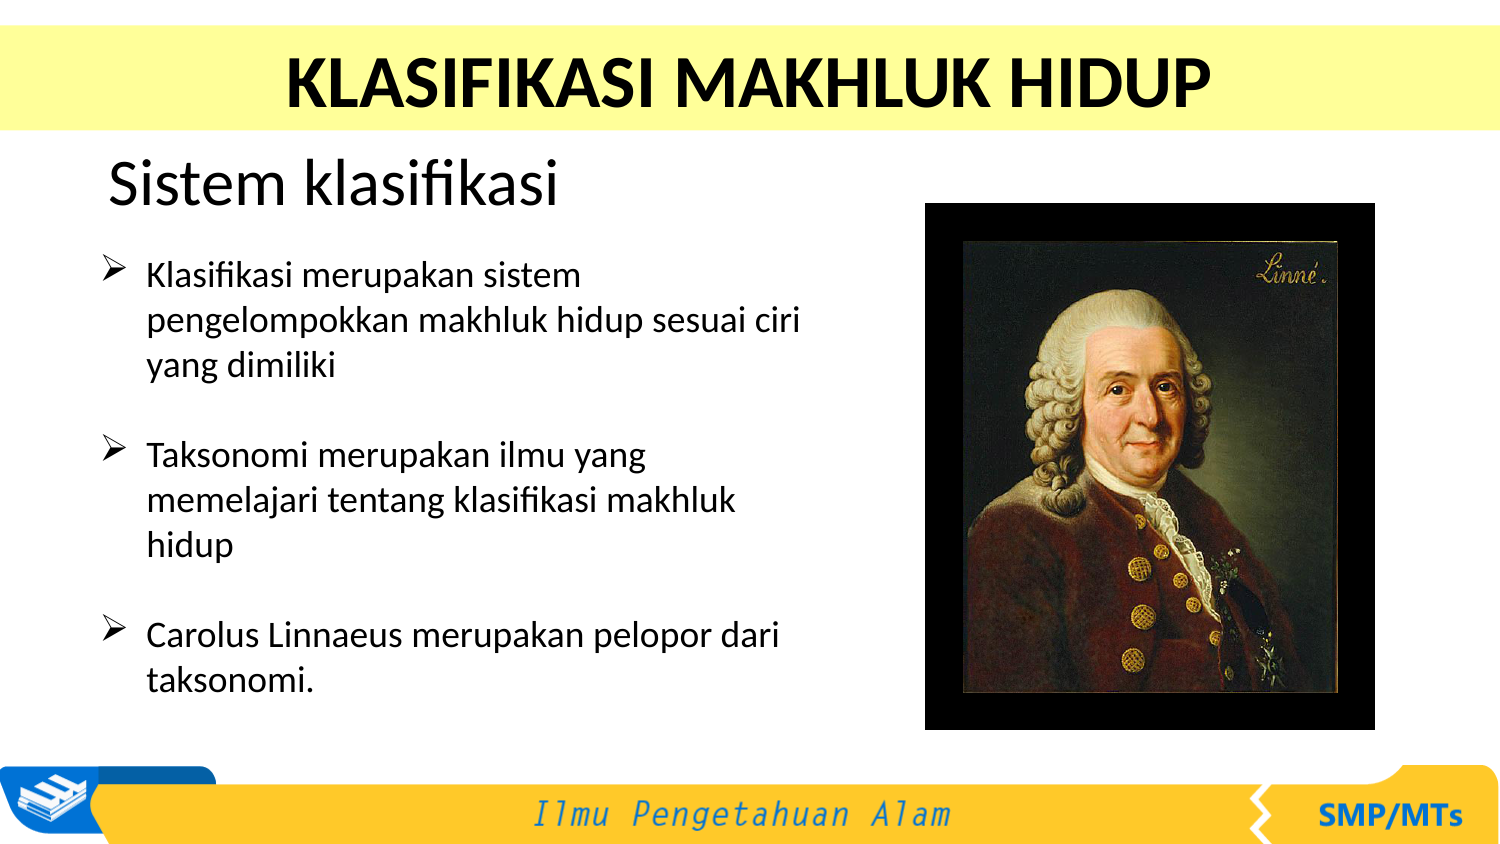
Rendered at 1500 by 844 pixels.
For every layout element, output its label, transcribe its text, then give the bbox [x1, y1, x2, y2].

picture [962, 240, 1338, 694]
picture [0, 765, 1499, 844]
text_box KLASIFIKASI MAKHLUK HIDUP [0, 25, 1500, 131]
text_box Sistem klasifikasi [93, 131, 575, 227]
text_box Klasifikasi merupakan sistem pengelompokkan makhluk hidup sesuai ciri yang dimiliki Taksonomi merupakan ilmu yang memelajari tentang klasifikasi makhluk hidup Carolus Linnaeus merupakan pelopor dari taksonomi. [60, 244, 865, 707]
